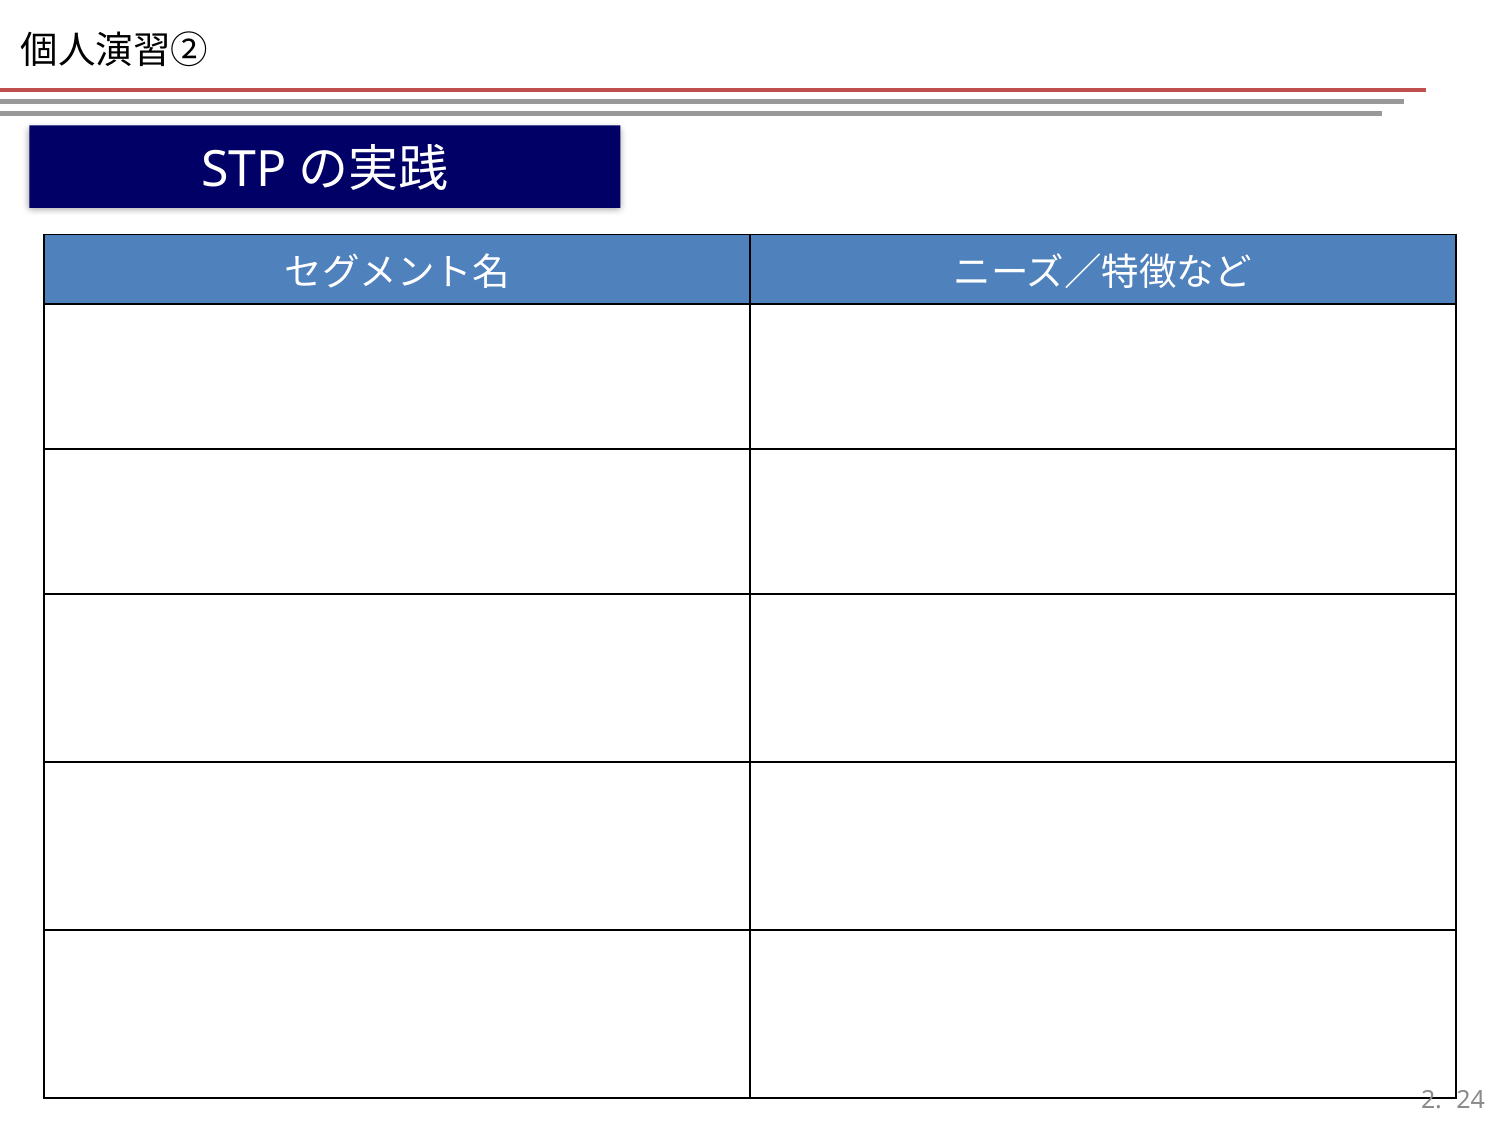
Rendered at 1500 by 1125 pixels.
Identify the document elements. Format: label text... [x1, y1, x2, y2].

table_header セグメント名 [45, 235, 749, 303]
table_cell [45, 931, 749, 1097]
table_cell [45, 763, 749, 929]
text_box STPの実践 [29, 125, 621, 208]
table_cell [751, 763, 1455, 929]
table_cell [45, 450, 749, 593]
table_cell [751, 931, 1455, 1097]
table_cell [751, 595, 1455, 761]
table_cell [751, 305, 1455, 448]
slide_number 23 [1381, 1065, 1500, 1125]
title 個人演習② [5, 18, 1424, 79]
table_cell [45, 595, 749, 761]
table_cell [751, 450, 1455, 593]
table_cell [45, 305, 749, 448]
table_header ニーズ／特徴など [751, 235, 1455, 303]
